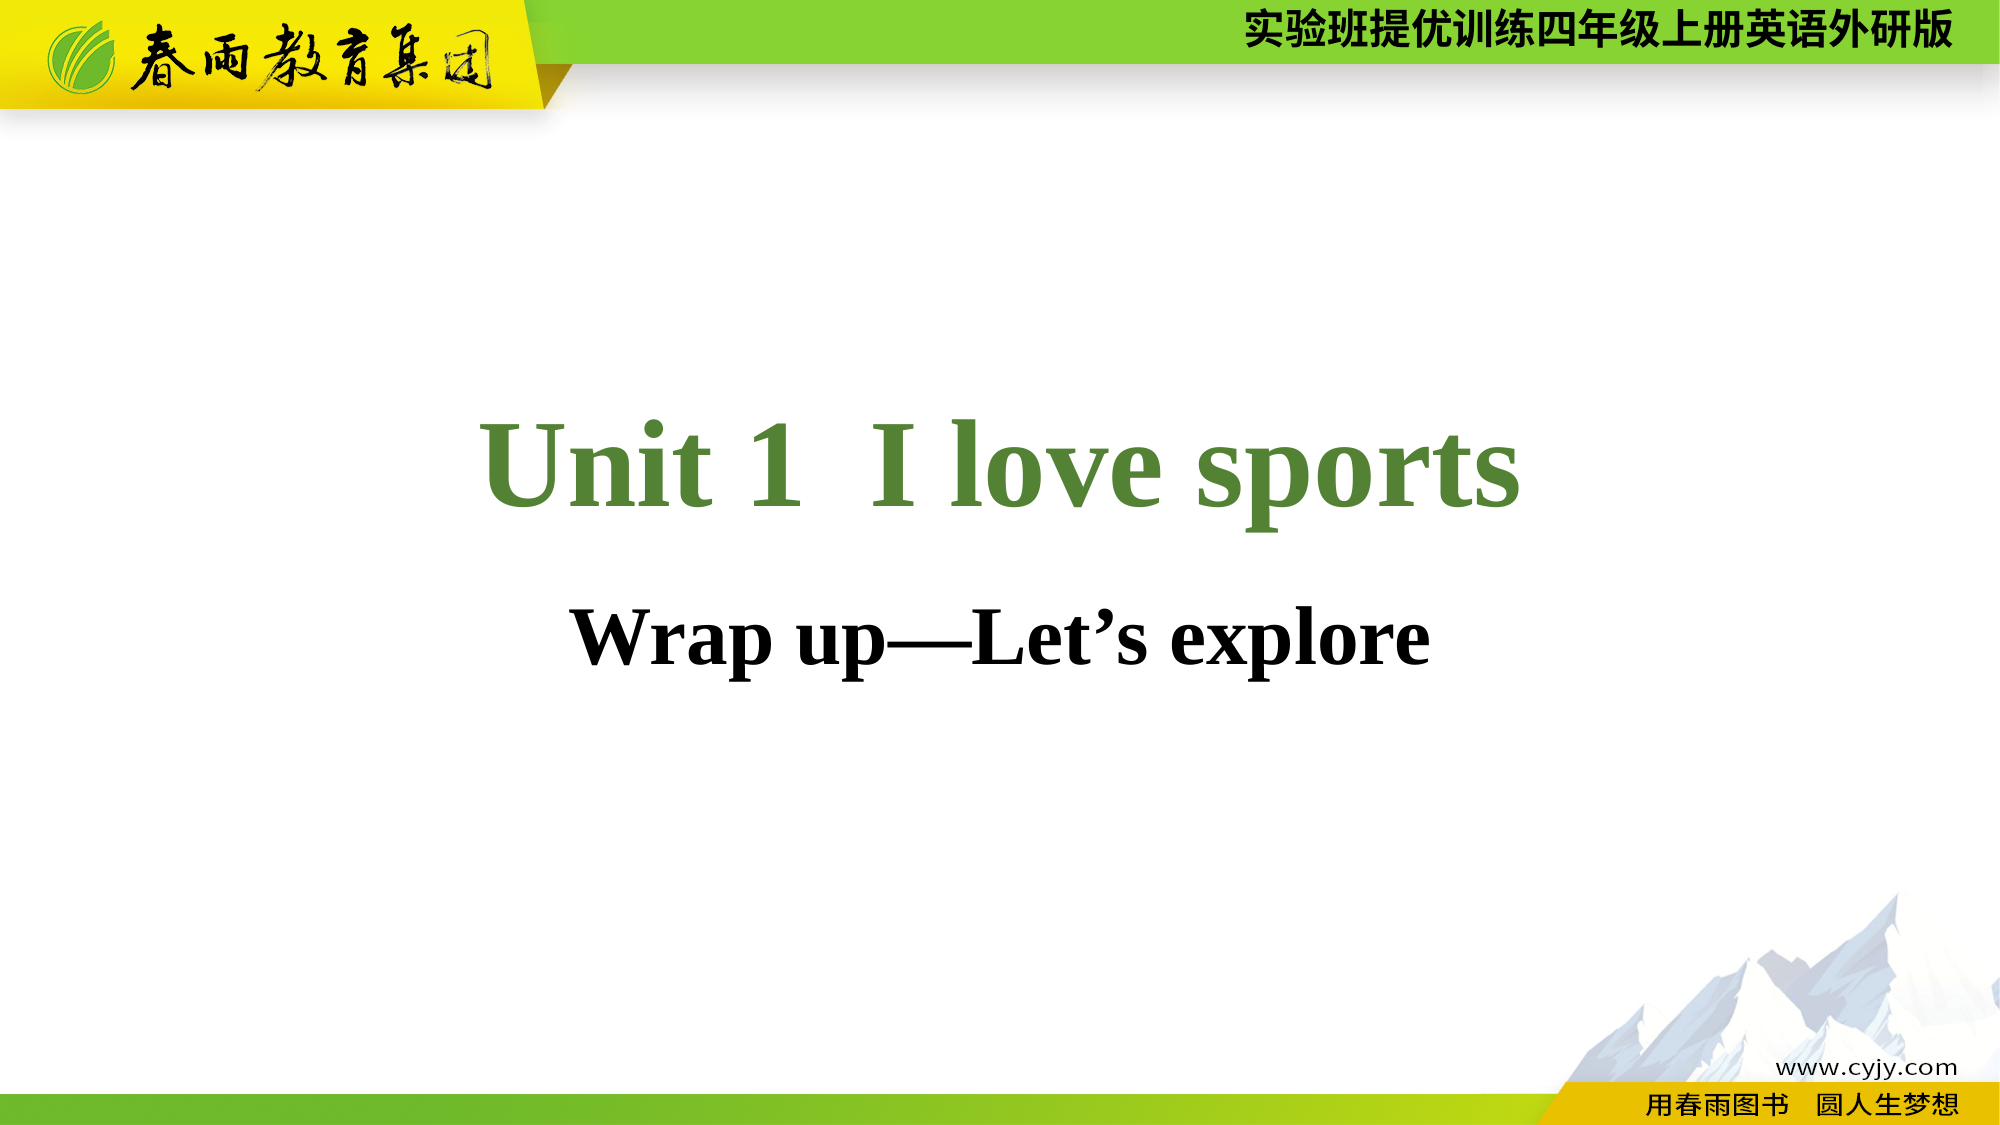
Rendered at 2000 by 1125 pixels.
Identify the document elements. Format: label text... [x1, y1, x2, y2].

text_box Unit 1 I love sports Wrap up—Let’s explore [0, 298, 2000, 689]
picture [0, 689, 2000, 1125]
picture [0, 0, 2000, 298]
